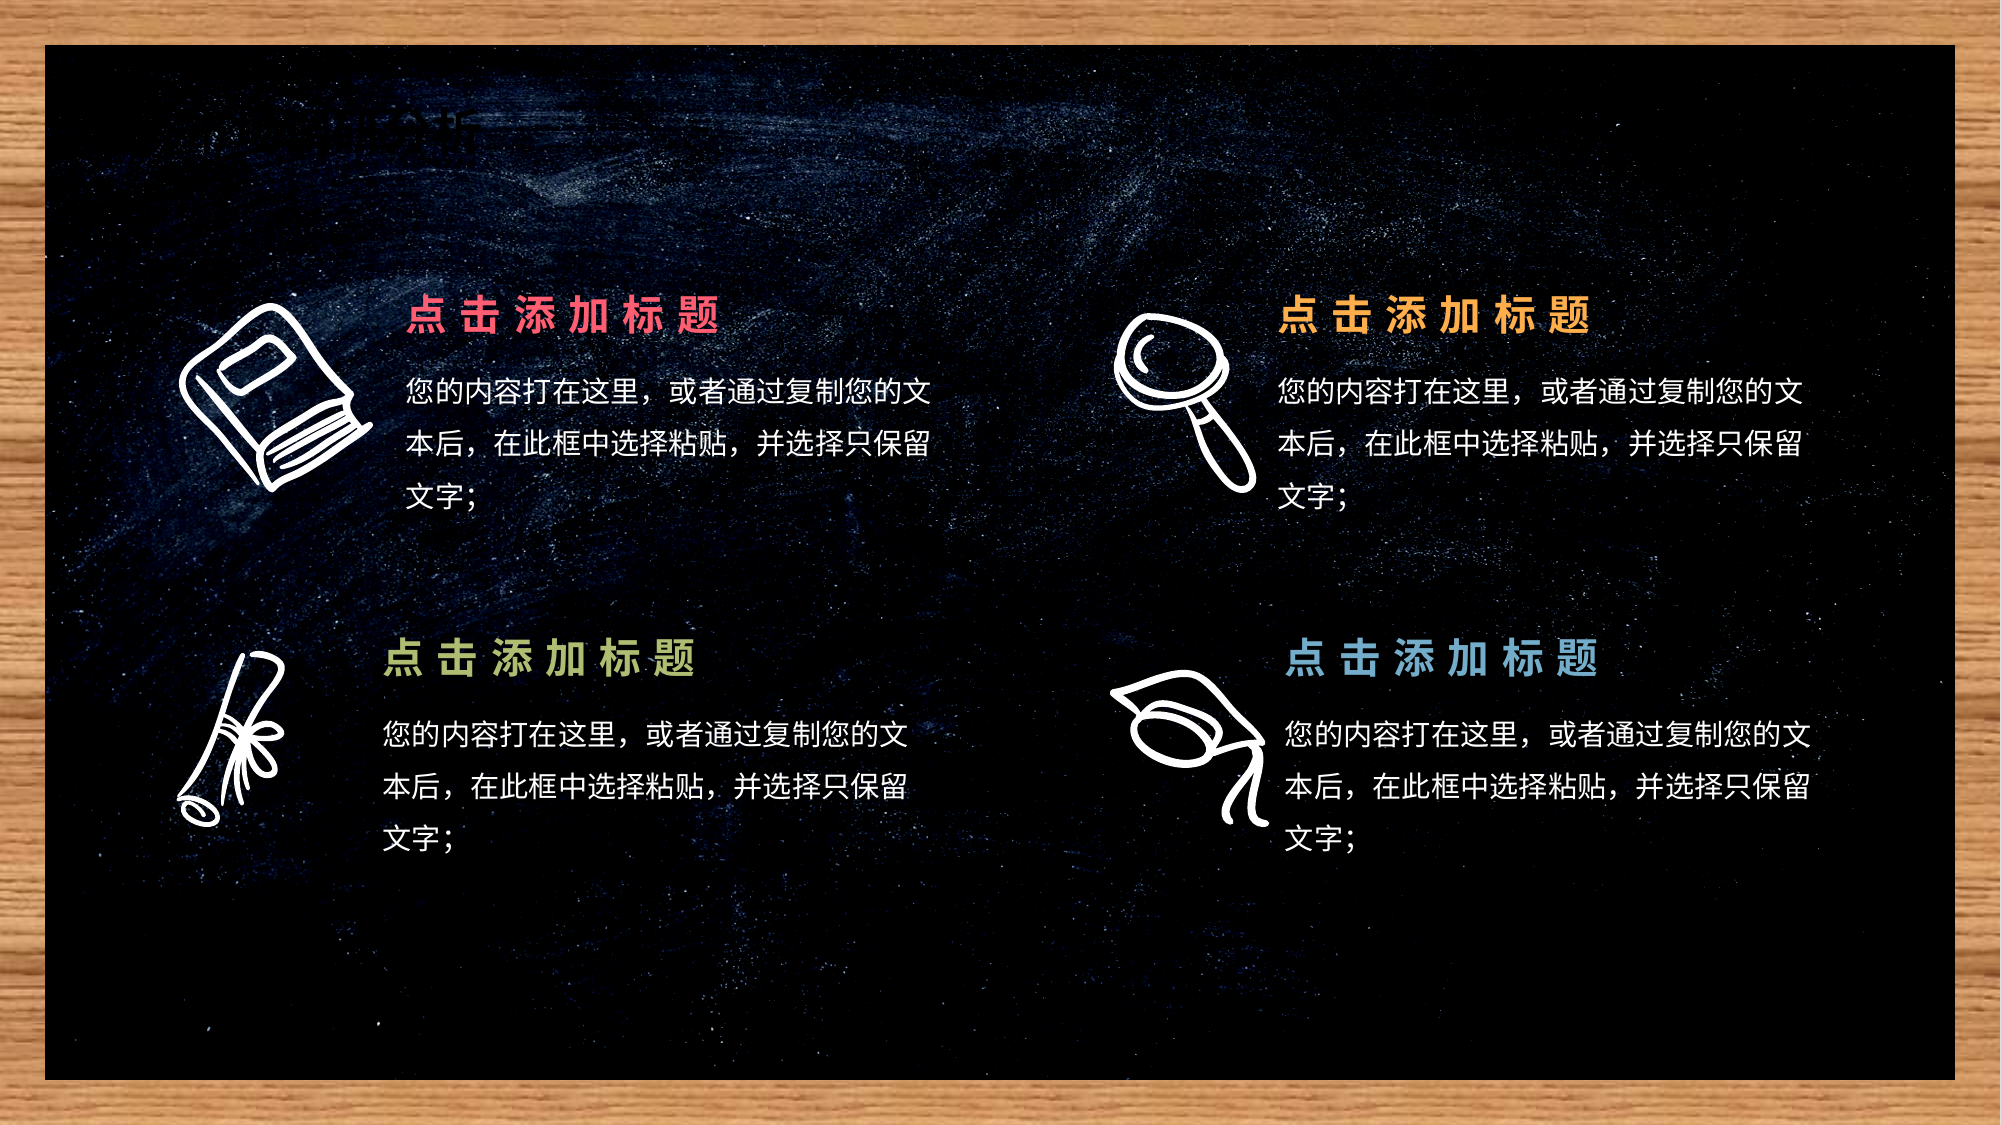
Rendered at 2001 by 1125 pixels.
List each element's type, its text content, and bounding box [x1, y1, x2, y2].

text_box 03 [75, 85, 180, 176]
text_box 点击添加标题 [1262, 281, 1725, 346]
text_box 您的内容打在这里，或者通过复制您的文本后，在此框中选择粘贴，并选择只保留文字； [1262, 348, 1845, 521]
text_box 点击添加标题 [1270, 624, 1751, 689]
text_box 点击添加标题 [367, 624, 839, 689]
picture [46, 46, 1954, 1079]
text_box 您的内容打在这里，或者通过复制您的文本后，在此框中选择粘贴，并选择只保留文字； [367, 691, 926, 864]
text_box 市场调研分析 [180, 93, 649, 169]
text_box 点击添加标题 [391, 281, 856, 346]
text_box [0, 0, 2000, 1125]
text_box 您的内容打在这里，或者通过复制您的文本后，在此框中选择粘贴，并选择只保留文字； [1270, 691, 1845, 864]
text_box 您的内容打在这里，或者通过复制您的文本后，在此框中选择粘贴，并选择只保留文字； [391, 348, 971, 521]
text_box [175, 646, 290, 829]
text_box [175, 300, 375, 494]
text_box [1110, 669, 1270, 828]
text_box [1108, 312, 1258, 494]
